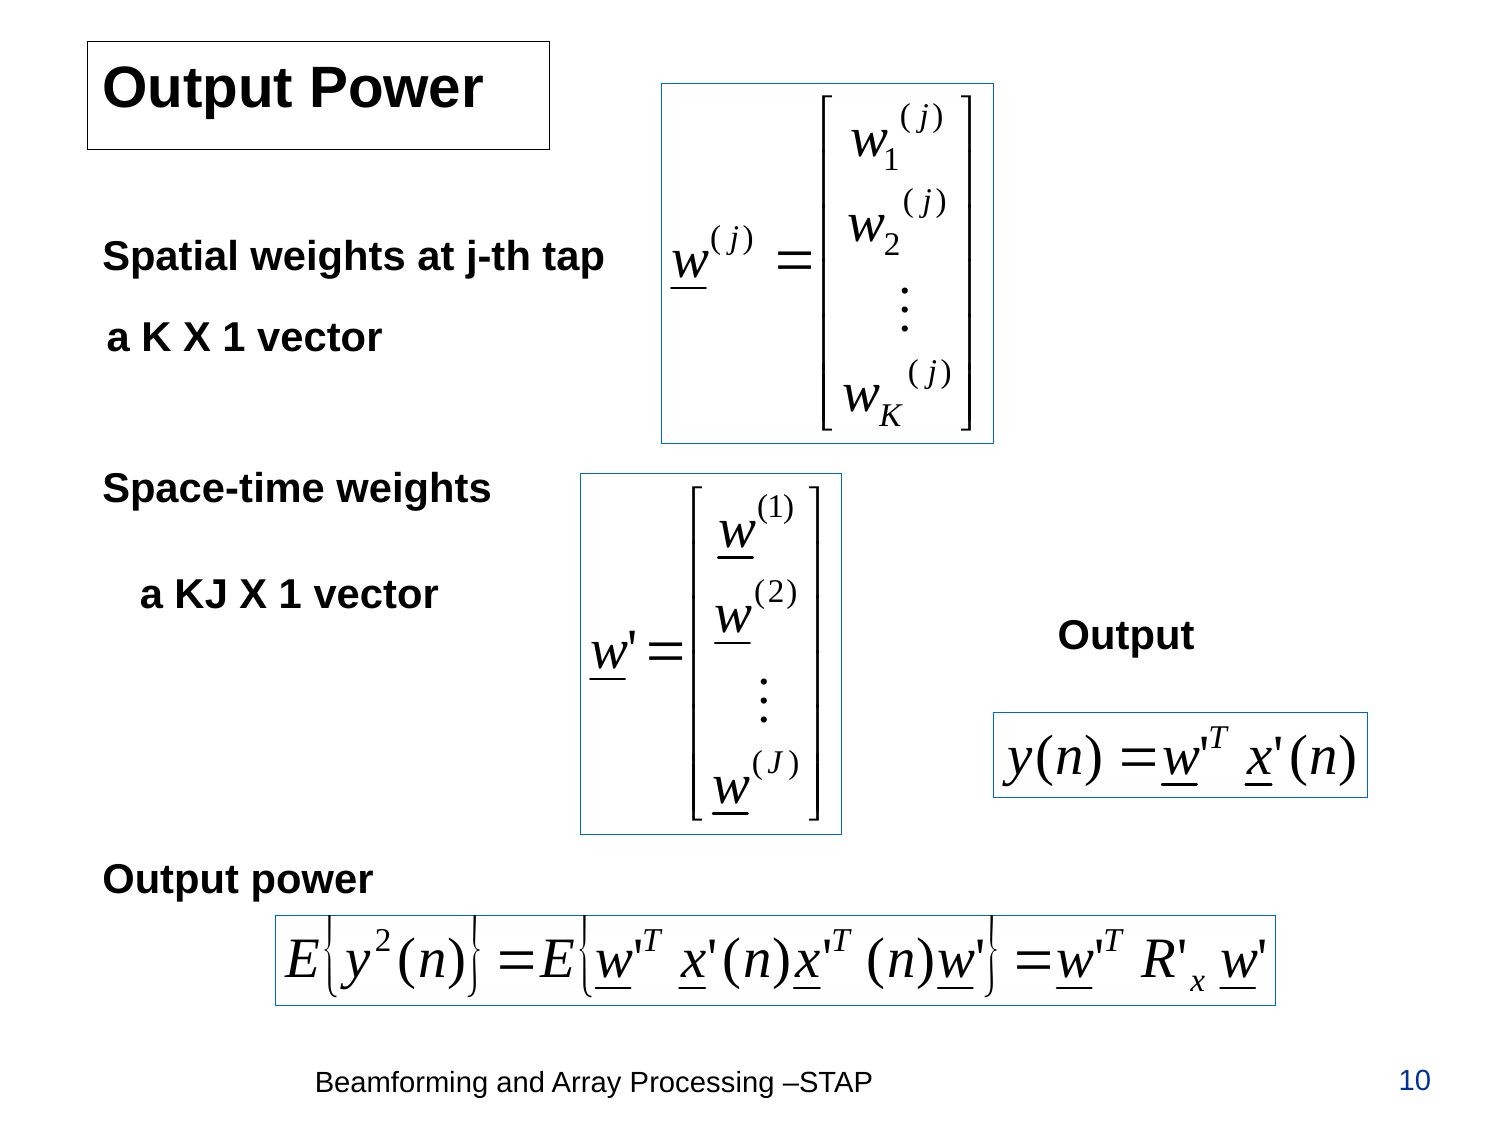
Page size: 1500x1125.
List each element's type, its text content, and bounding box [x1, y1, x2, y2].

text_box Output power [87, 834, 413, 916]
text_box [661, 83, 994, 444]
text_box Spatial weights at j-th tap [87, 211, 656, 293]
text_box Output [1042, 590, 1368, 672]
text_box a K X 1 vector [91, 292, 550, 375]
text_box Space-time weights [87, 443, 738, 525]
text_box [993, 712, 1369, 799]
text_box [274, 915, 1276, 1007]
title Output Power [87, 41, 550, 150]
slide_number 10 [1207, 1055, 1447, 1102]
text_box a KJ X 1 vector [125, 549, 575, 632]
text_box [580, 473, 842, 835]
